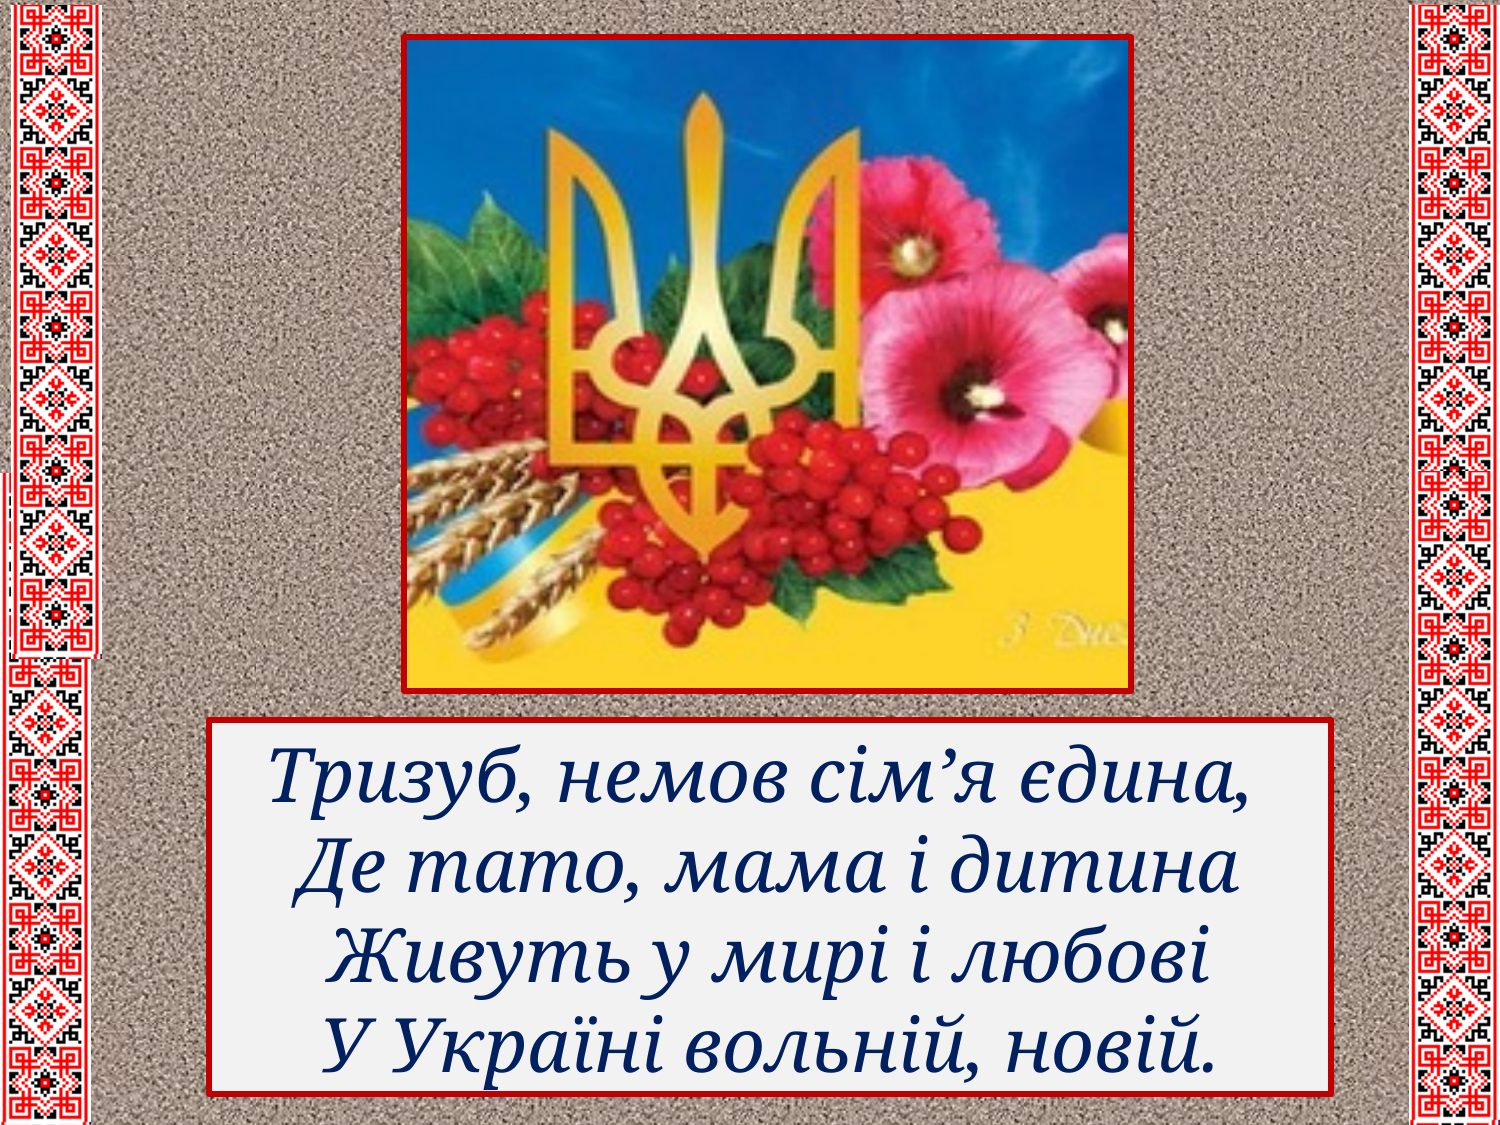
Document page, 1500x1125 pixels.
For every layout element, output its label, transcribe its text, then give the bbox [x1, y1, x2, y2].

picture [0, 0, 1500, 1125]
text_box Тризуб, немов сім’я єдина, Де тато, мама і дитина Живуть у мирі і любові У Україні вольній, новій. [208, 719, 1331, 1095]
